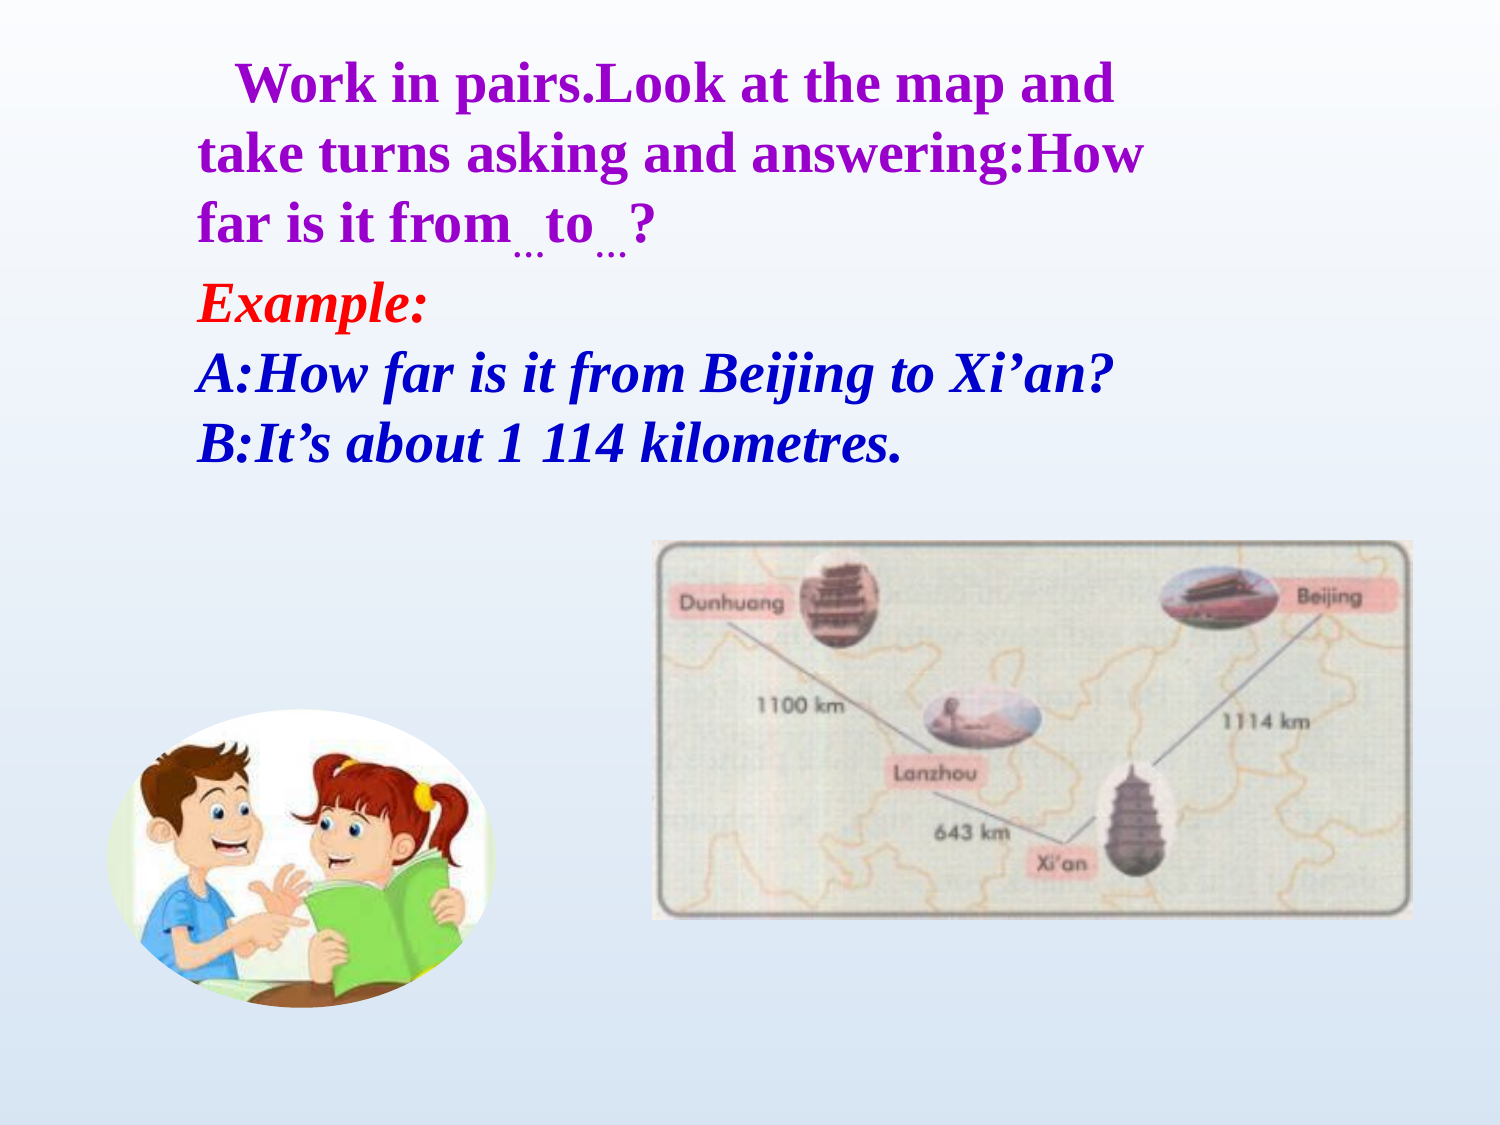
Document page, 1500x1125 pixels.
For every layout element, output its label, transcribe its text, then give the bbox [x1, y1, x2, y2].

picture [652, 540, 1413, 921]
picture [106, 708, 497, 1008]
text_box Work in pairs.Look at the map and take turns asking and answering:How far is it from…to…? Example: A:How far is it from Beijing to Xi’an? B:It’s about 1 114 kilometres. [182, 36, 1219, 482]
